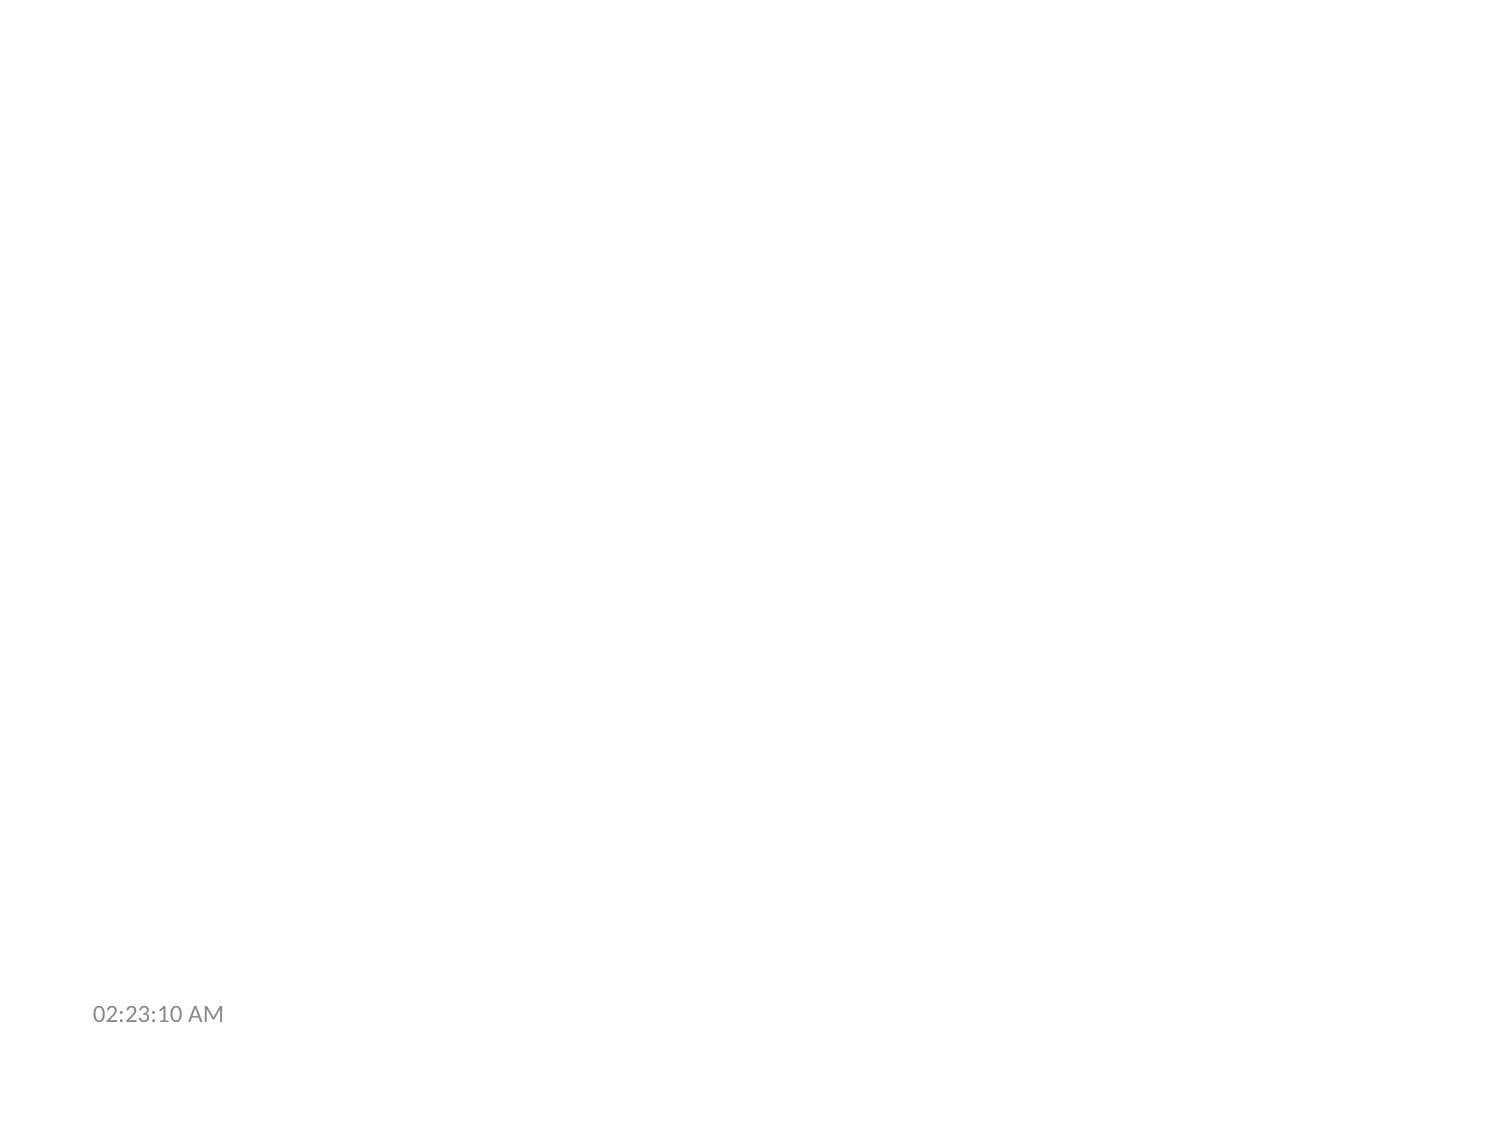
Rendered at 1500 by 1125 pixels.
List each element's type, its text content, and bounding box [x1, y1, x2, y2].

text_box 3:35:09 PM [77, 982, 428, 1043]
